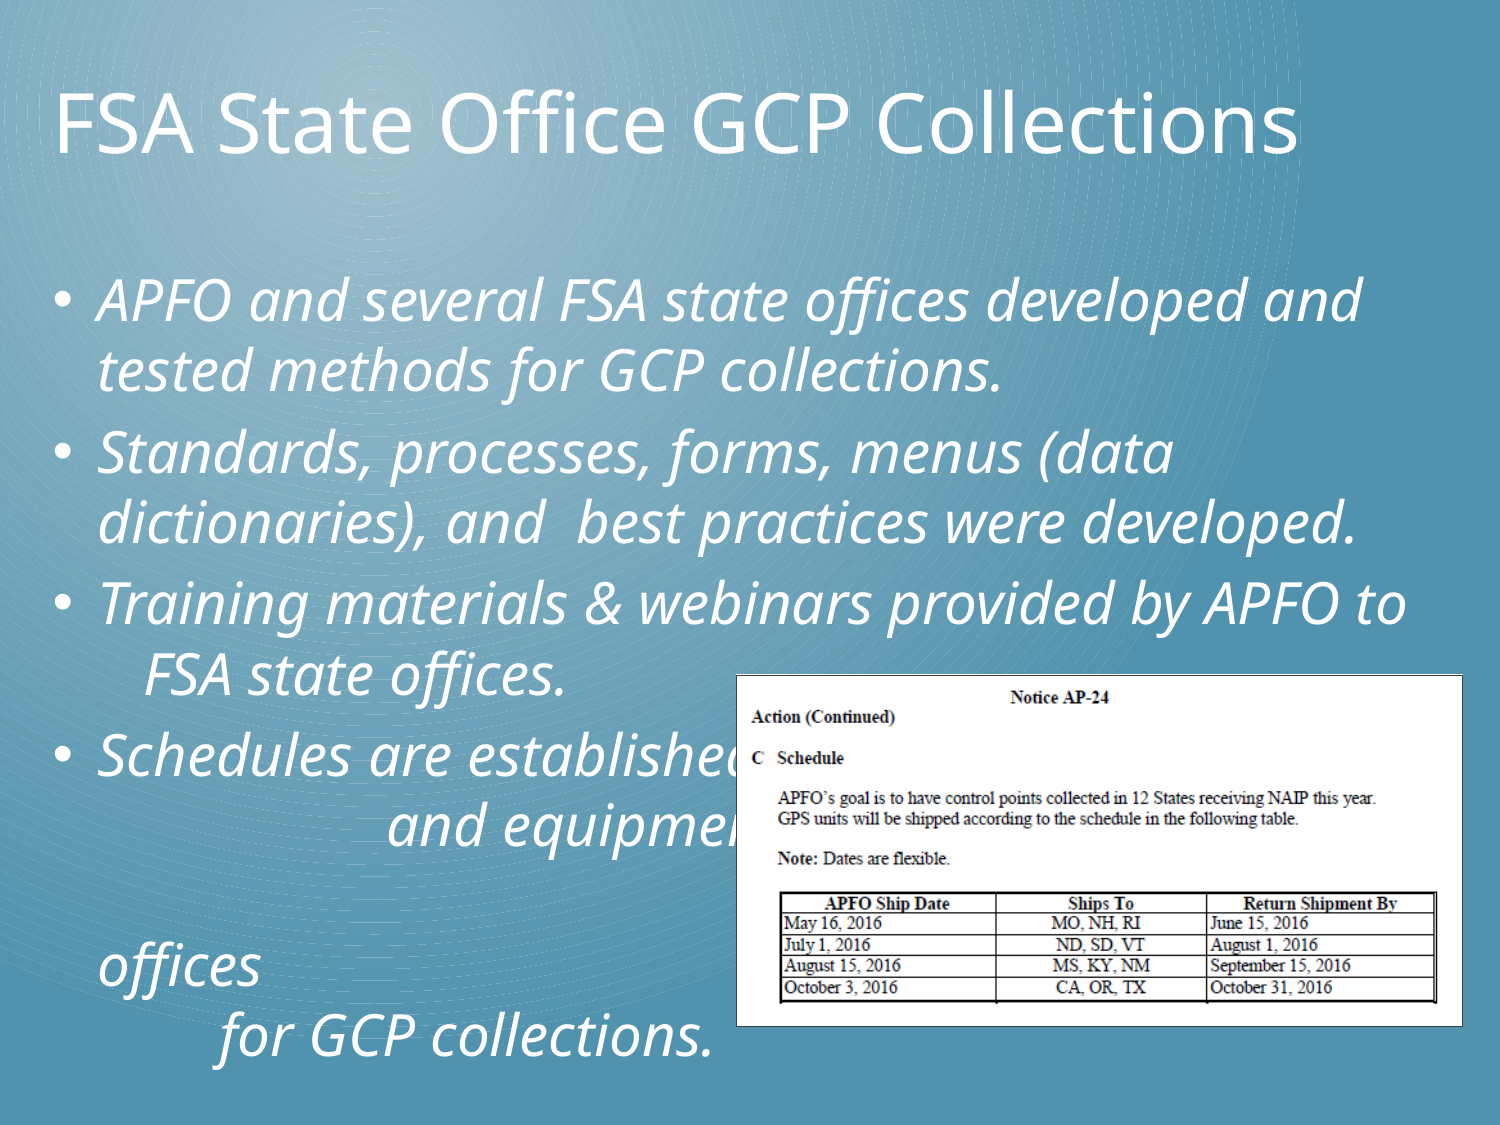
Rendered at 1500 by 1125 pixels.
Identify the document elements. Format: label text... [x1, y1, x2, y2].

list FSA State Office GCP Collections APFO and several FSA state offices developed and tested methods for GCP collections. Standards, processes, forms, menus (data dictionaries), and best practices were developed. Training materials & webinars provided by APFO to FSA state offices. Schedules are established and equipment sent by APFO to FSA state offices for GCP collections. [37, 62, 1463, 1100]
picture [735, 674, 1463, 1027]
